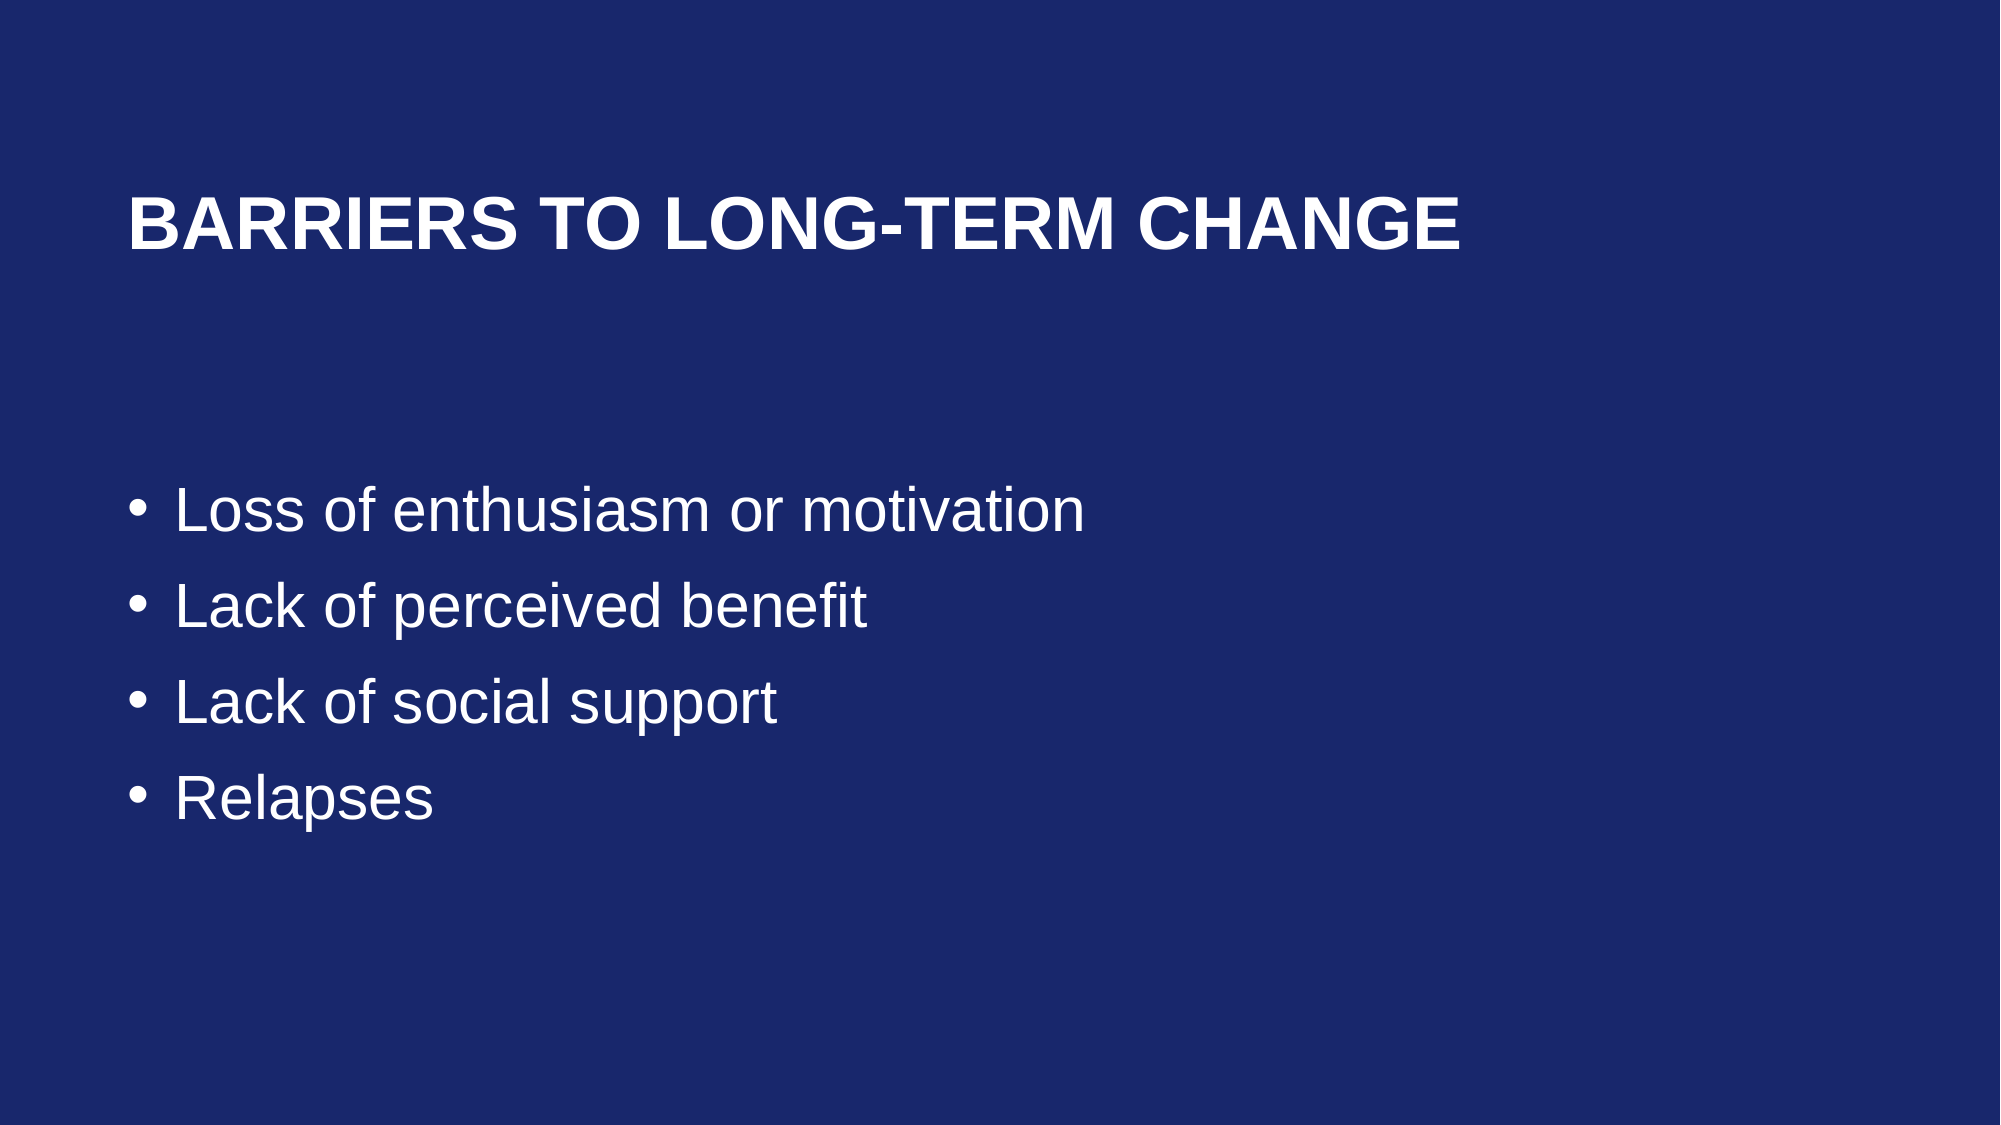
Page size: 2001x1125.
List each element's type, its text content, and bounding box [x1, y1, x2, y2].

title Barriers to long-term change [112, 99, 1775, 339]
list Loss of enthusiasm or motivation Lack of perceived benefit Lack of social support Relapses [112, 351, 1775, 950]
